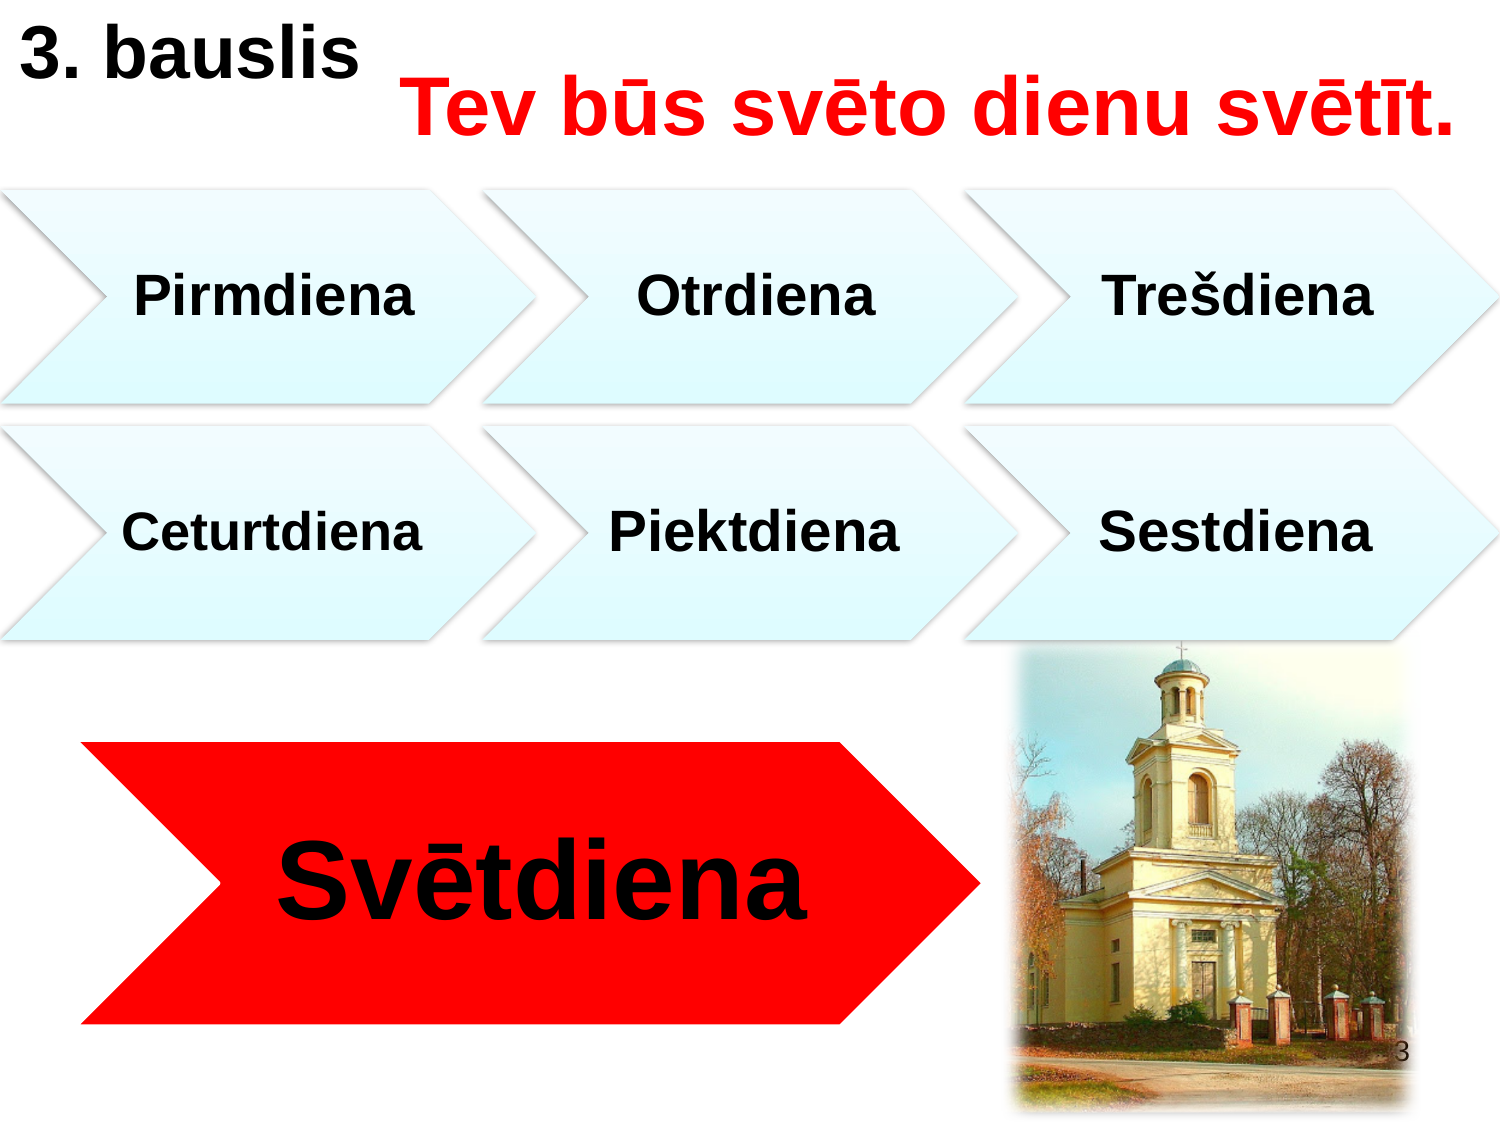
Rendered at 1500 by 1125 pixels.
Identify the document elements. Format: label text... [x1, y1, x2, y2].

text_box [74, 739, 985, 1027]
picture [1000, 693, 1421, 1122]
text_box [0, 136, 1500, 372]
text_box Tev būs svēto dienu svētīt. [384, 44, 1500, 136]
title 3. bauslis [4, 0, 386, 102]
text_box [0, 373, 1500, 693]
